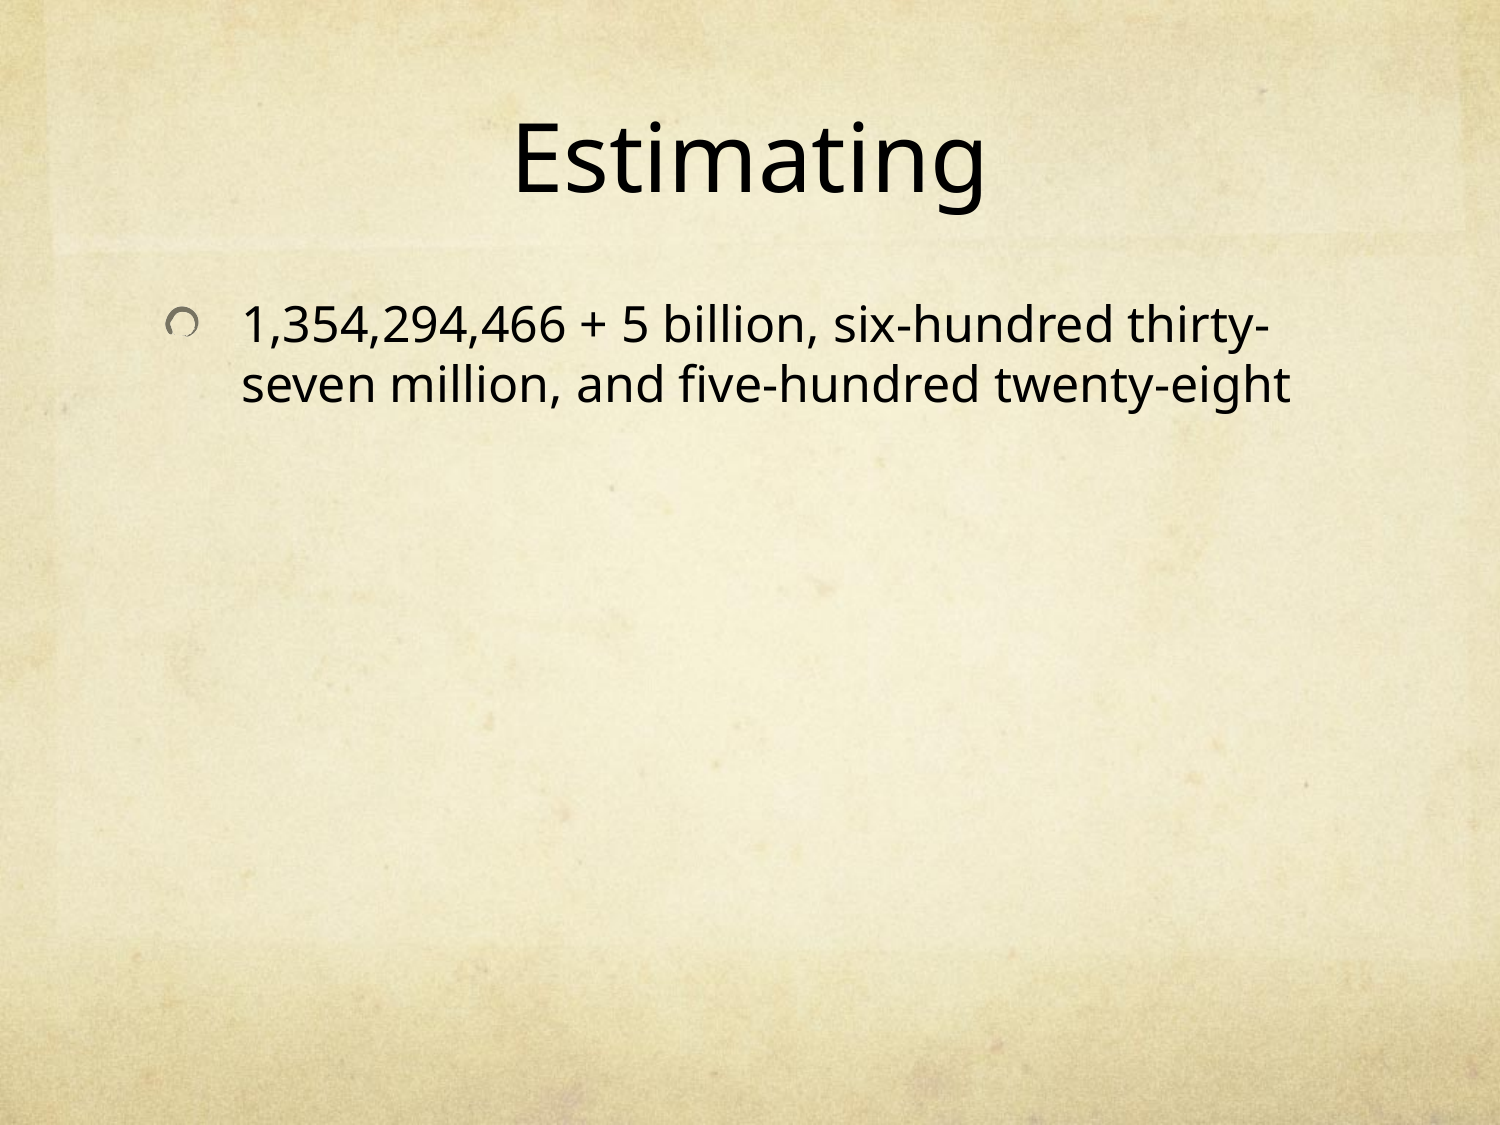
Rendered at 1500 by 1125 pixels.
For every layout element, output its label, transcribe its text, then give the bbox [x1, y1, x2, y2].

list 1,354,294,466 + 5 billion, six-hundred thirty-seven million, and five-hundred twenty-eight [150, 284, 1350, 950]
picture [0, 0, 1500, 1125]
title Estimating [150, 82, 1350, 225]
